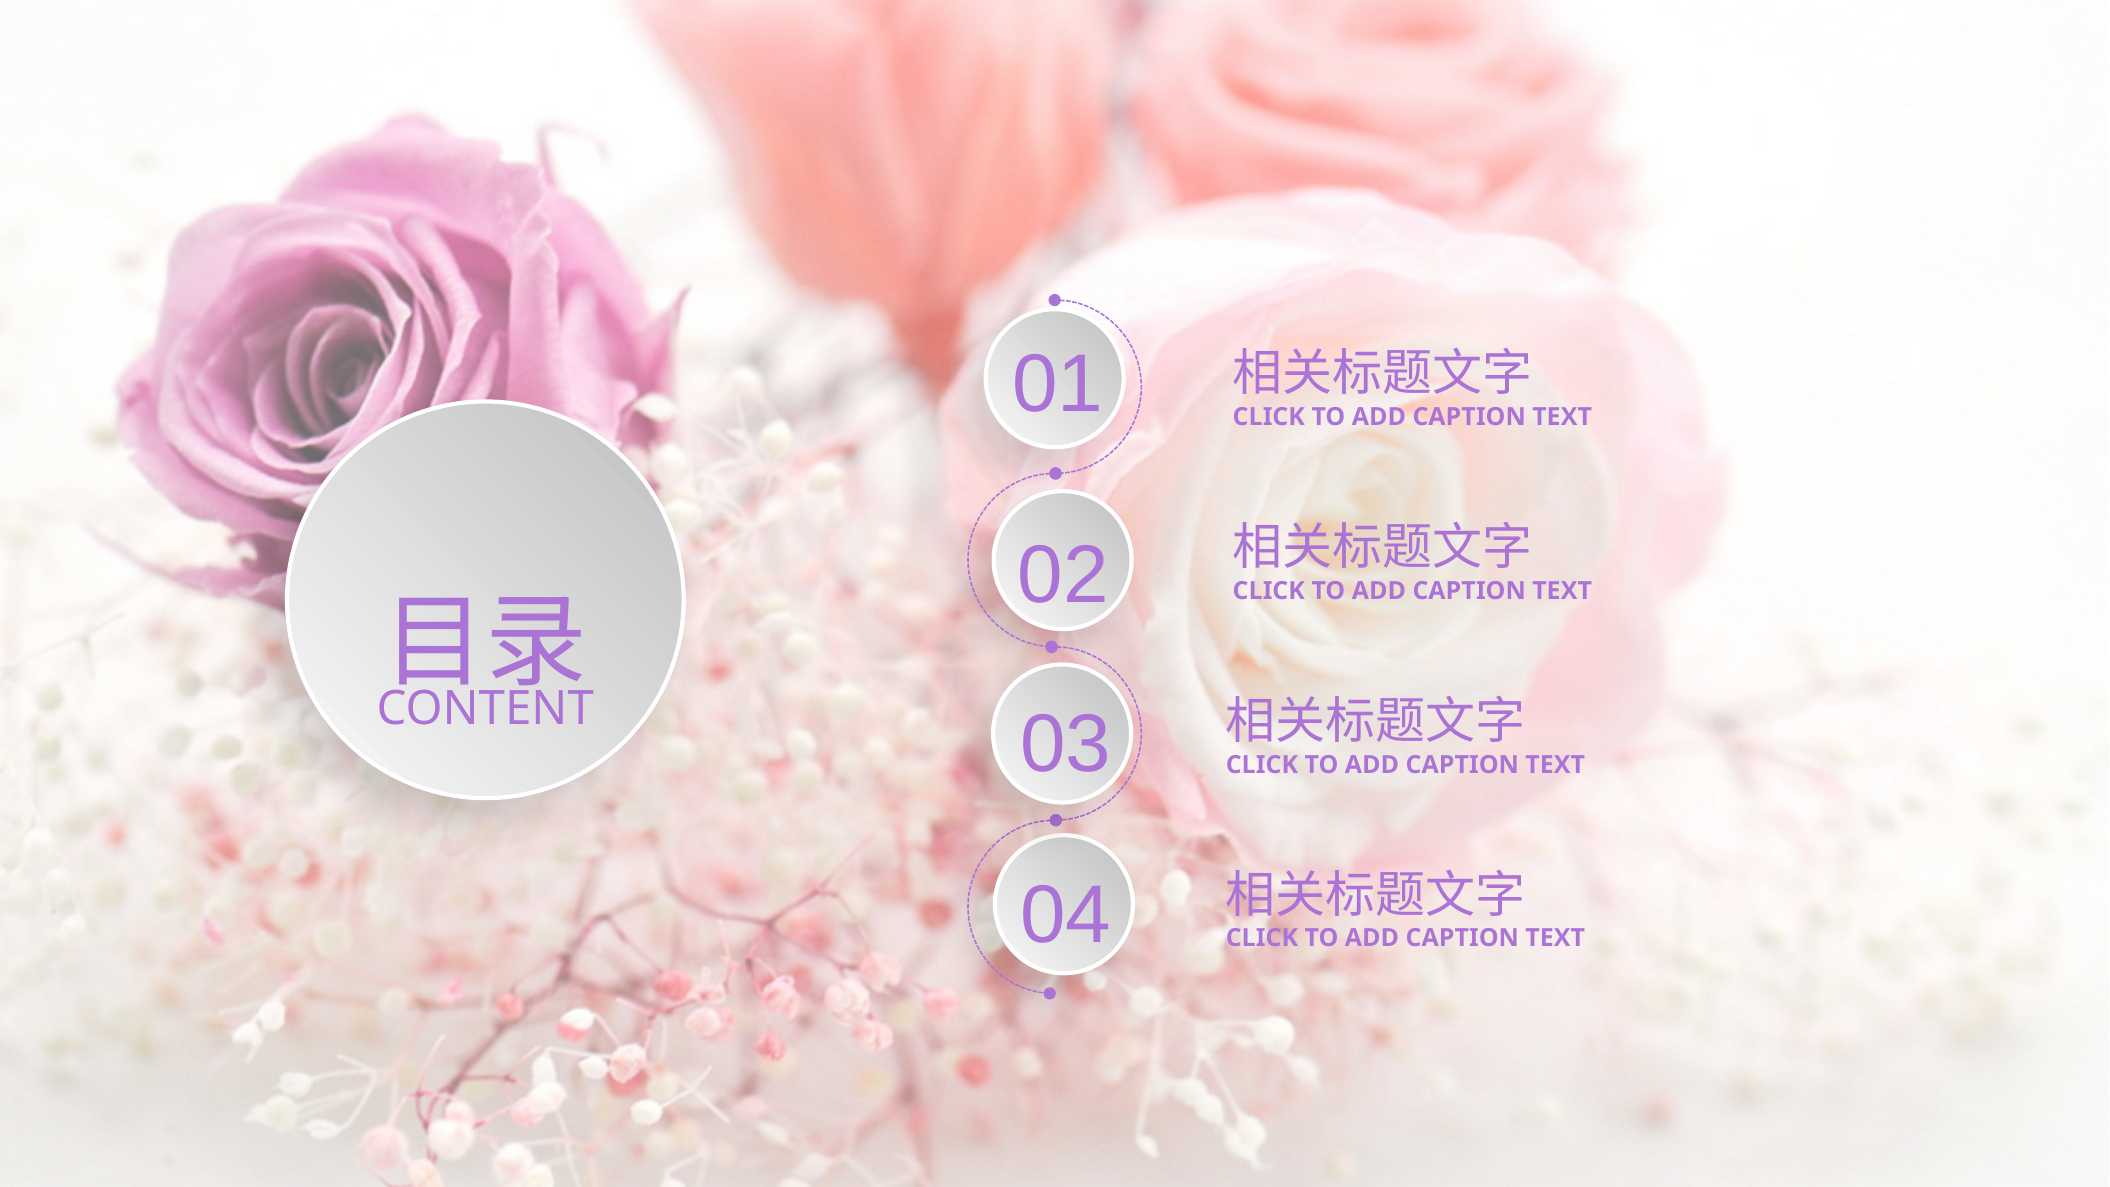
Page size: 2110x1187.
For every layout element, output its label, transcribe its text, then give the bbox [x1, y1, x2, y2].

text_box 相关标题文字 CLICK TO ADD CAPTION TEXT [1217, 333, 1608, 439]
text_box [0, 0, 2110, 1187]
text_box 相关标题文字 CLICK TO ADD CAPTION TEXT [1217, 507, 1608, 612]
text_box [351, 473, 619, 729]
text_box [285, 400, 685, 800]
text_box 相关标题文字 CLICK TO ADD CAPTION TEXT [1211, 680, 1601, 786]
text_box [993, 664, 1132, 803]
text_box 相关标题文字 CLICK TO ADD CAPTION TEXT [1211, 854, 1601, 960]
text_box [967, 300, 1142, 994]
